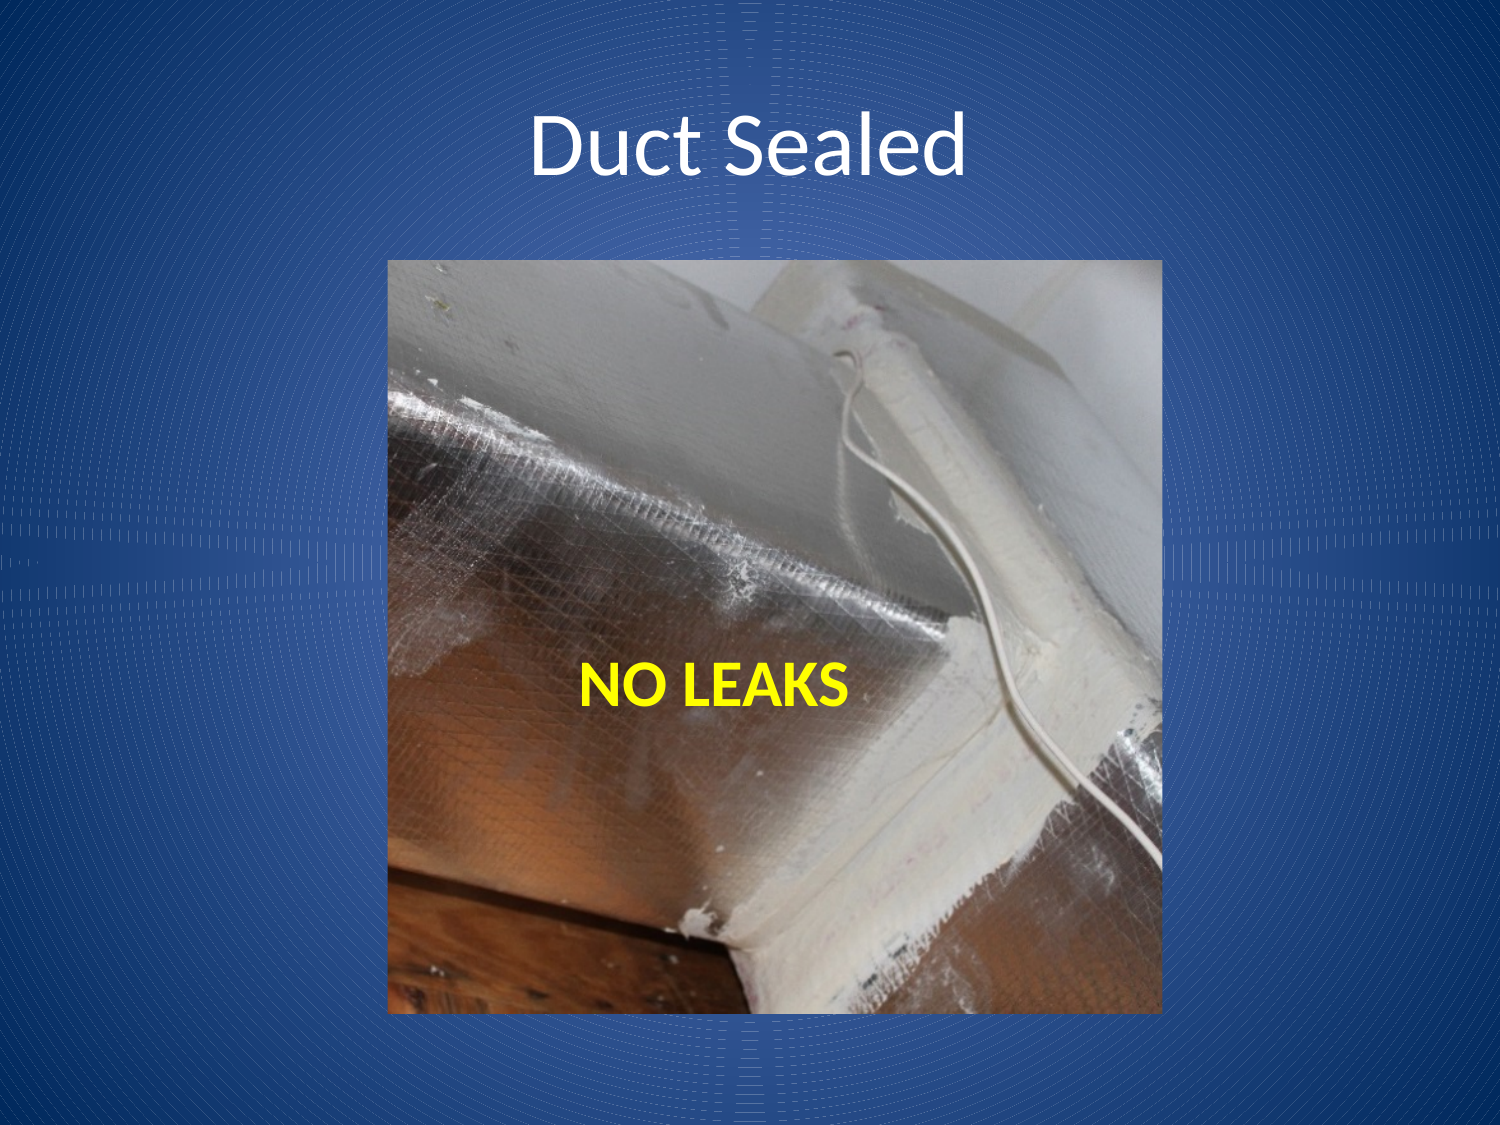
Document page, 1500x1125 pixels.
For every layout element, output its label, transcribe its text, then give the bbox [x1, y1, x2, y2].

title Duct Sealed [75, 45, 1425, 233]
picture [387, 260, 1163, 1015]
